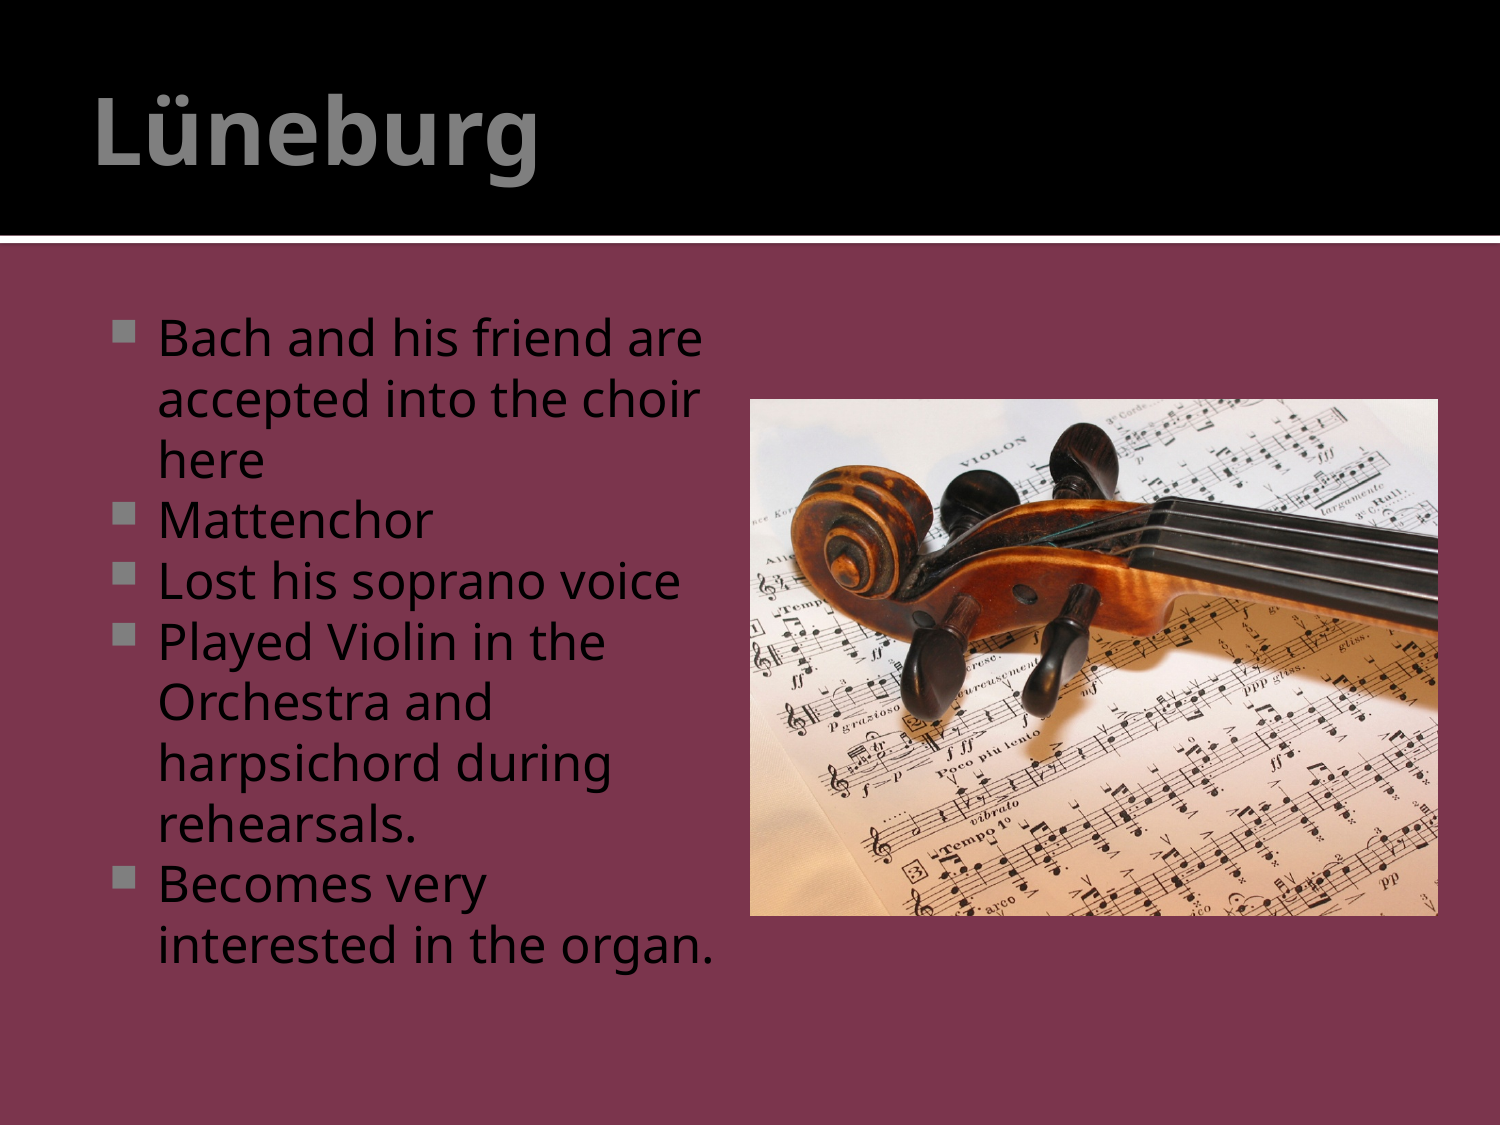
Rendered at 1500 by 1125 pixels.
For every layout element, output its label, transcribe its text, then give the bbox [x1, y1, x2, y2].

list Bach and his friend are accepted into the choir here Mattenchor Lost his soprano voice Played Violin in the Orchestra and harpsichord during rehearsals. Becomes very interested in the organ. [75, 291, 738, 1050]
picture [749, 399, 1438, 916]
title Lüneburg [75, 24, 1425, 231]
